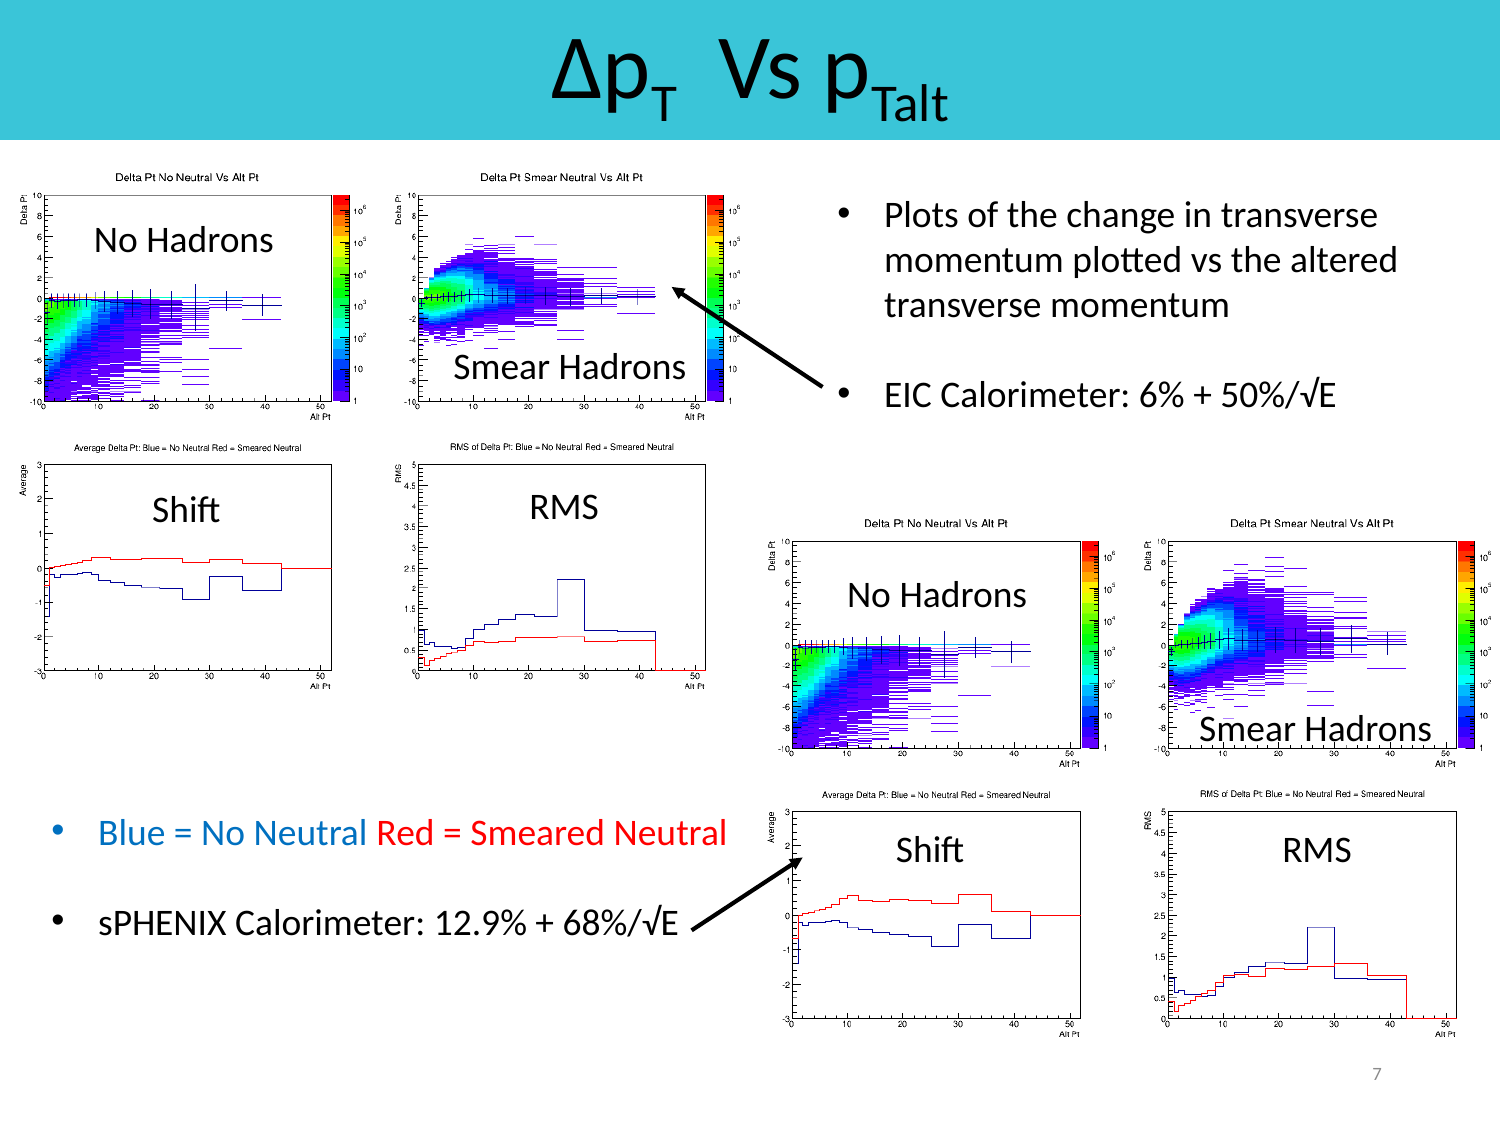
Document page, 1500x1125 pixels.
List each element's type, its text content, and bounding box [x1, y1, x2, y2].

text_box Plots of the change in transverse momentum plotted vs the altered transverse momentum EIC Calorimeter: 6% + 50%/√E [822, 182, 1500, 423]
text_box ∆pT Vs pTalt [0, 0, 1500, 140]
picture [0, 163, 1500, 1050]
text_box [691, 857, 803, 931]
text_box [671, 286, 823, 387]
text_box Blue = No Neutral Red = Smeared Neutral sPHENIX Calorimeter: 12.9% + 68%/√E [36, 800, 748, 950]
slide_number 7 [1059, 1050, 1397, 1103]
